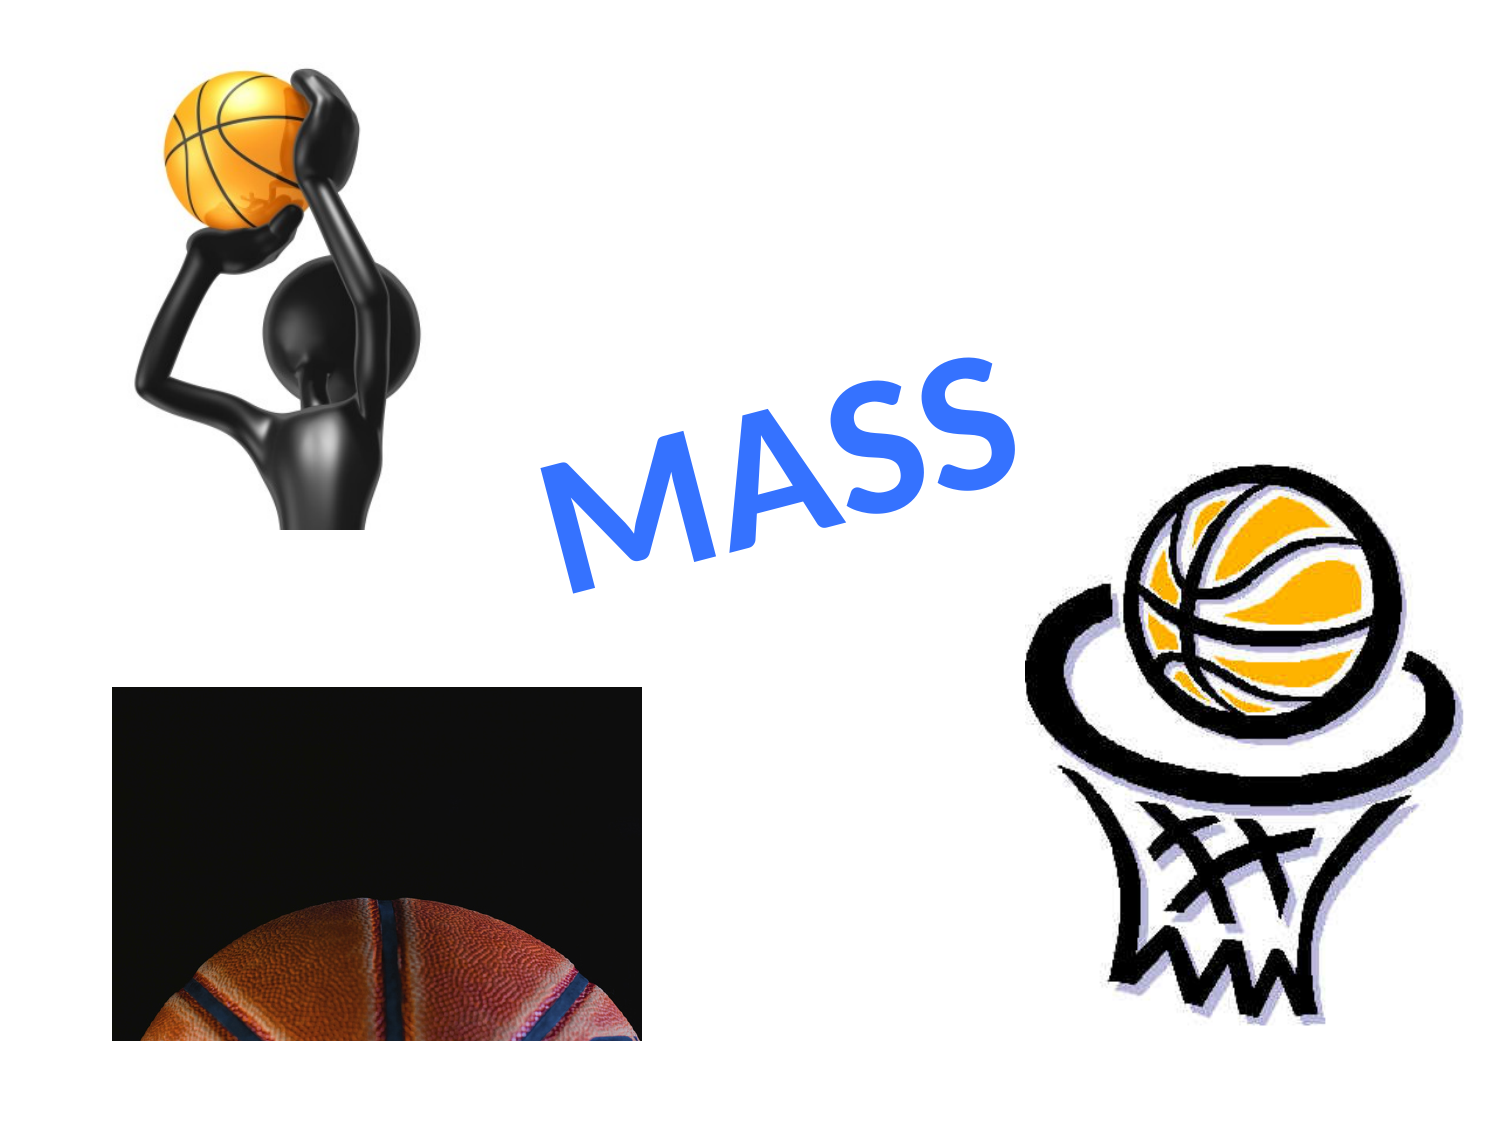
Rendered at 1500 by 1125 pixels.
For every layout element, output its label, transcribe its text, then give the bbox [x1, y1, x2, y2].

picture [62, 62, 530, 530]
picture [112, 687, 642, 1041]
picture [1024, 462, 1468, 1032]
title mass [98, 50, 1491, 747]
